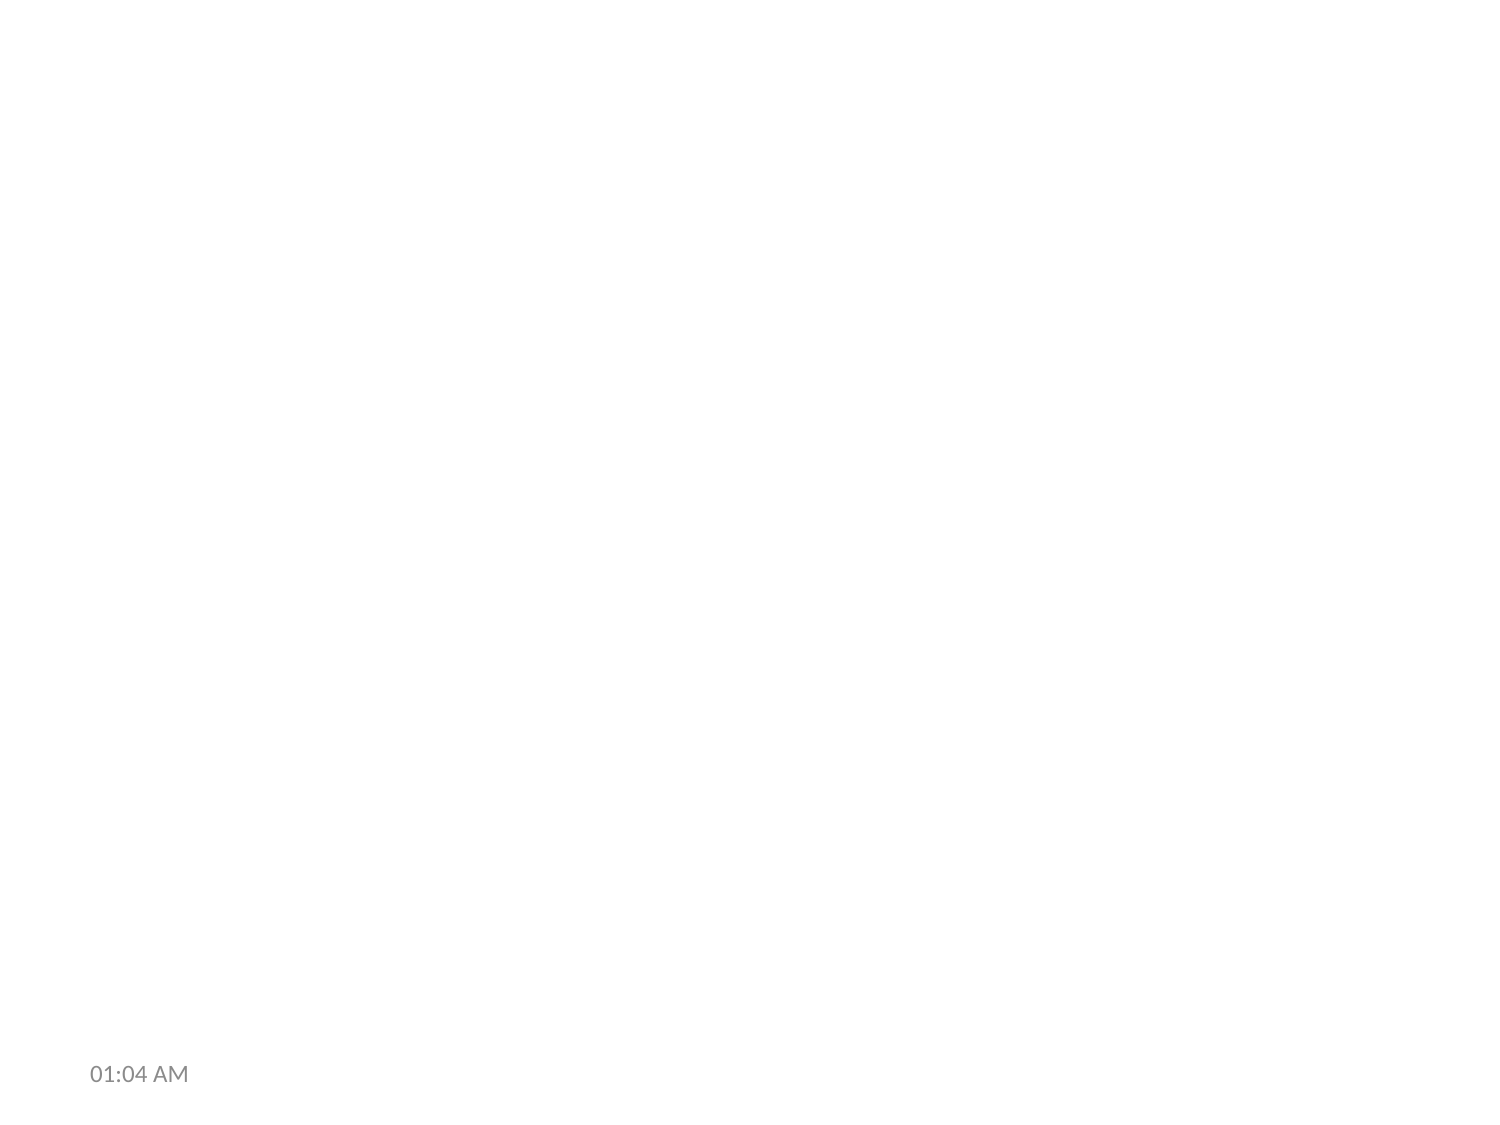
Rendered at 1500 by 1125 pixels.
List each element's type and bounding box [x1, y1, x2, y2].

slide_number [75, 1042, 425, 1103]
